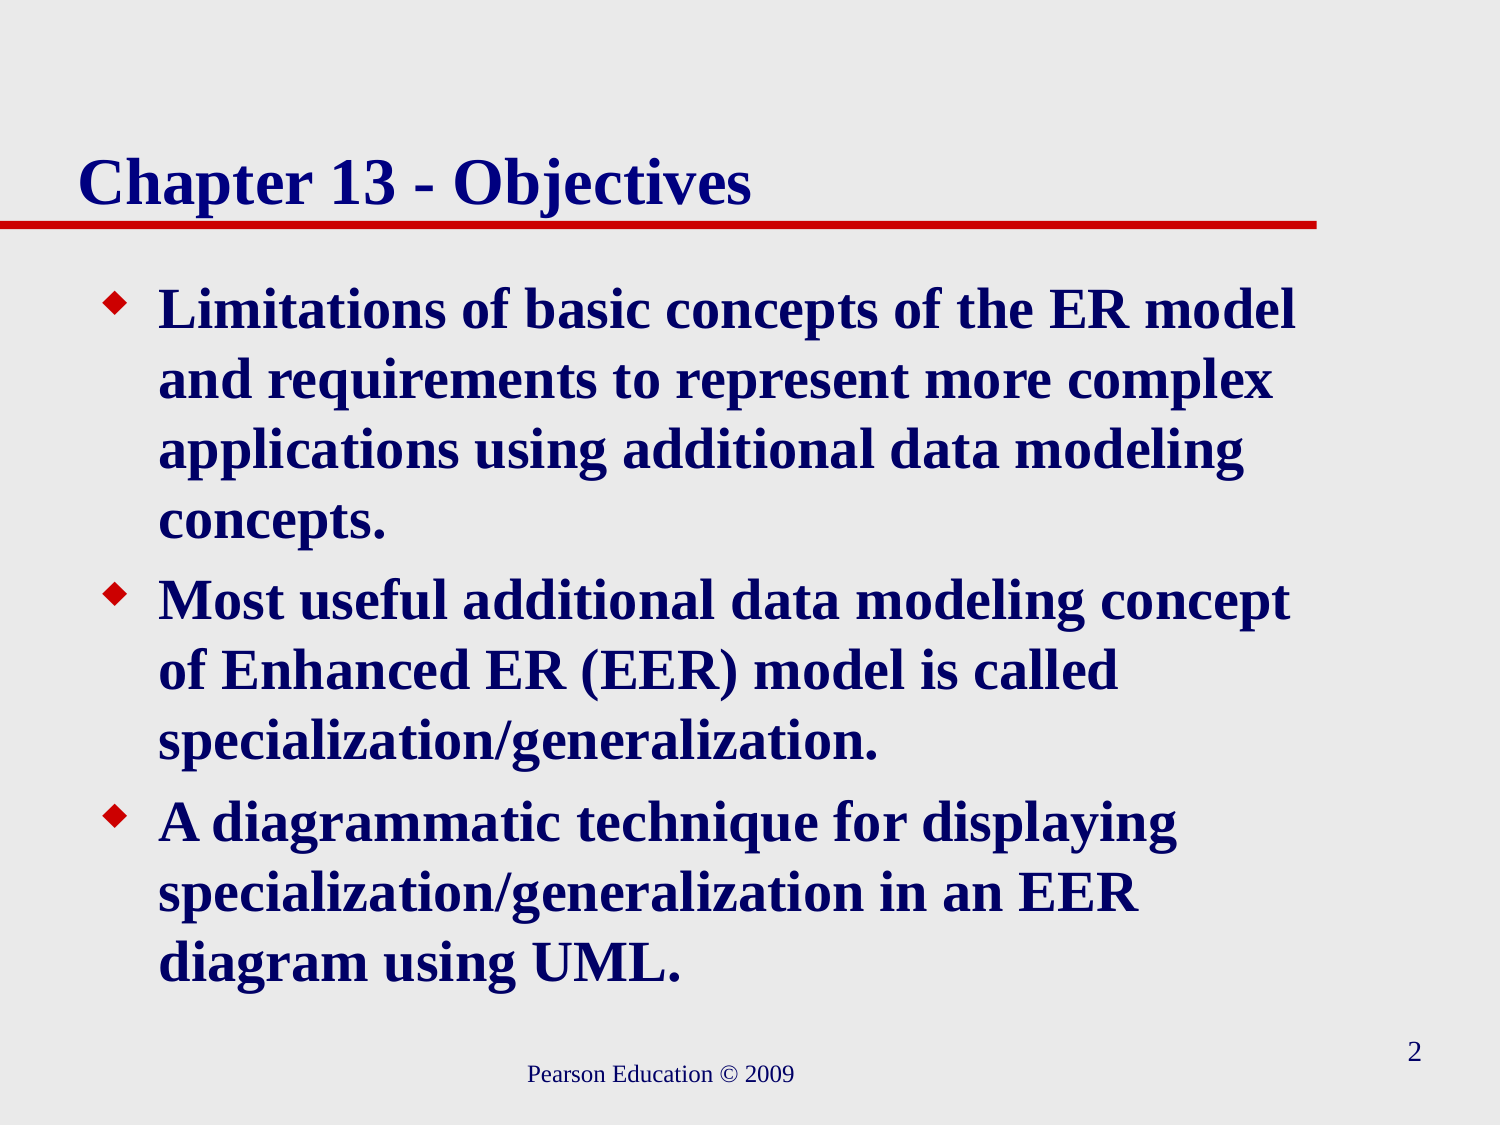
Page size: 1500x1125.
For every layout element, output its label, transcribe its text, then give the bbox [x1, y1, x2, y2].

list Limitations of basic concepts of the ER model and requirements to represent more complex applications using additional data modeling concepts. Most useful additional data modeling concept of Enhanced ER (EER) model is called specialization/generalization. A diagrammatic technique for displaying specialization/generalization in an EER diagram using UML. [87, 262, 1368, 1095]
text_box Pearson Education © 2009 [512, 1050, 1038, 1095]
title Chapter 13 - Objectives [62, 43, 1338, 226]
slide_number 2 [1368, 1012, 1438, 1088]
